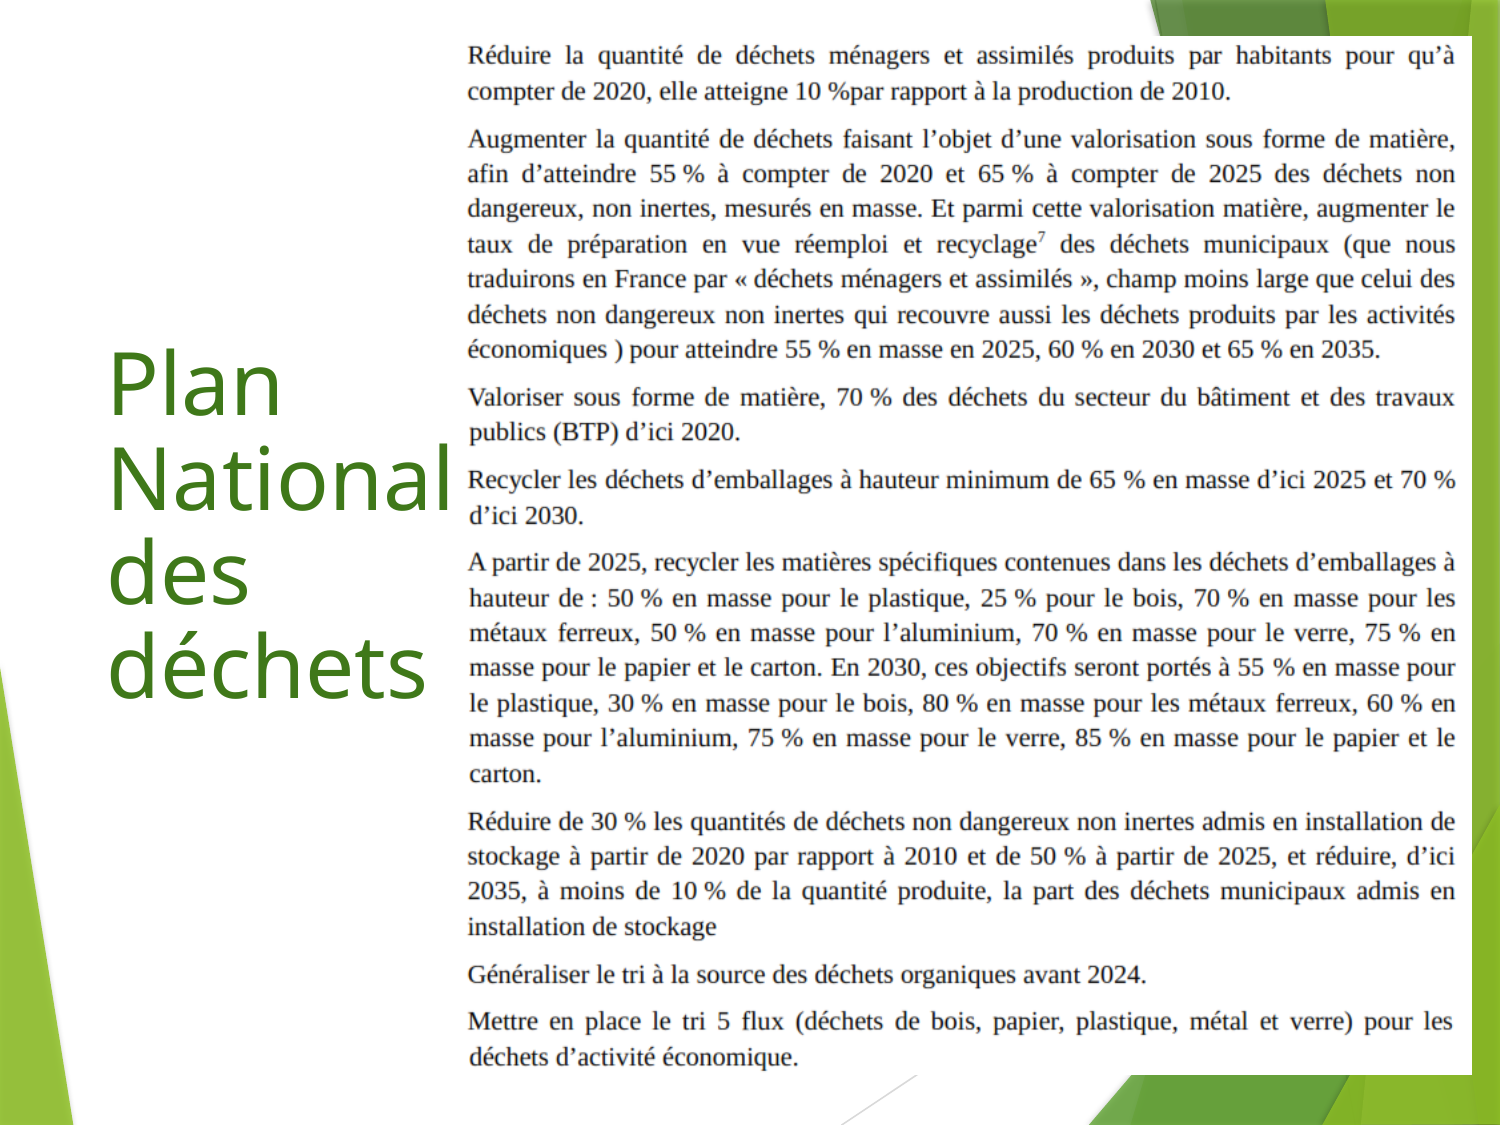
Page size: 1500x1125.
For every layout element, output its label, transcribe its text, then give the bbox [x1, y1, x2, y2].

picture [456, 35, 1473, 1076]
title Plan National des déchets [91, 121, 451, 936]
